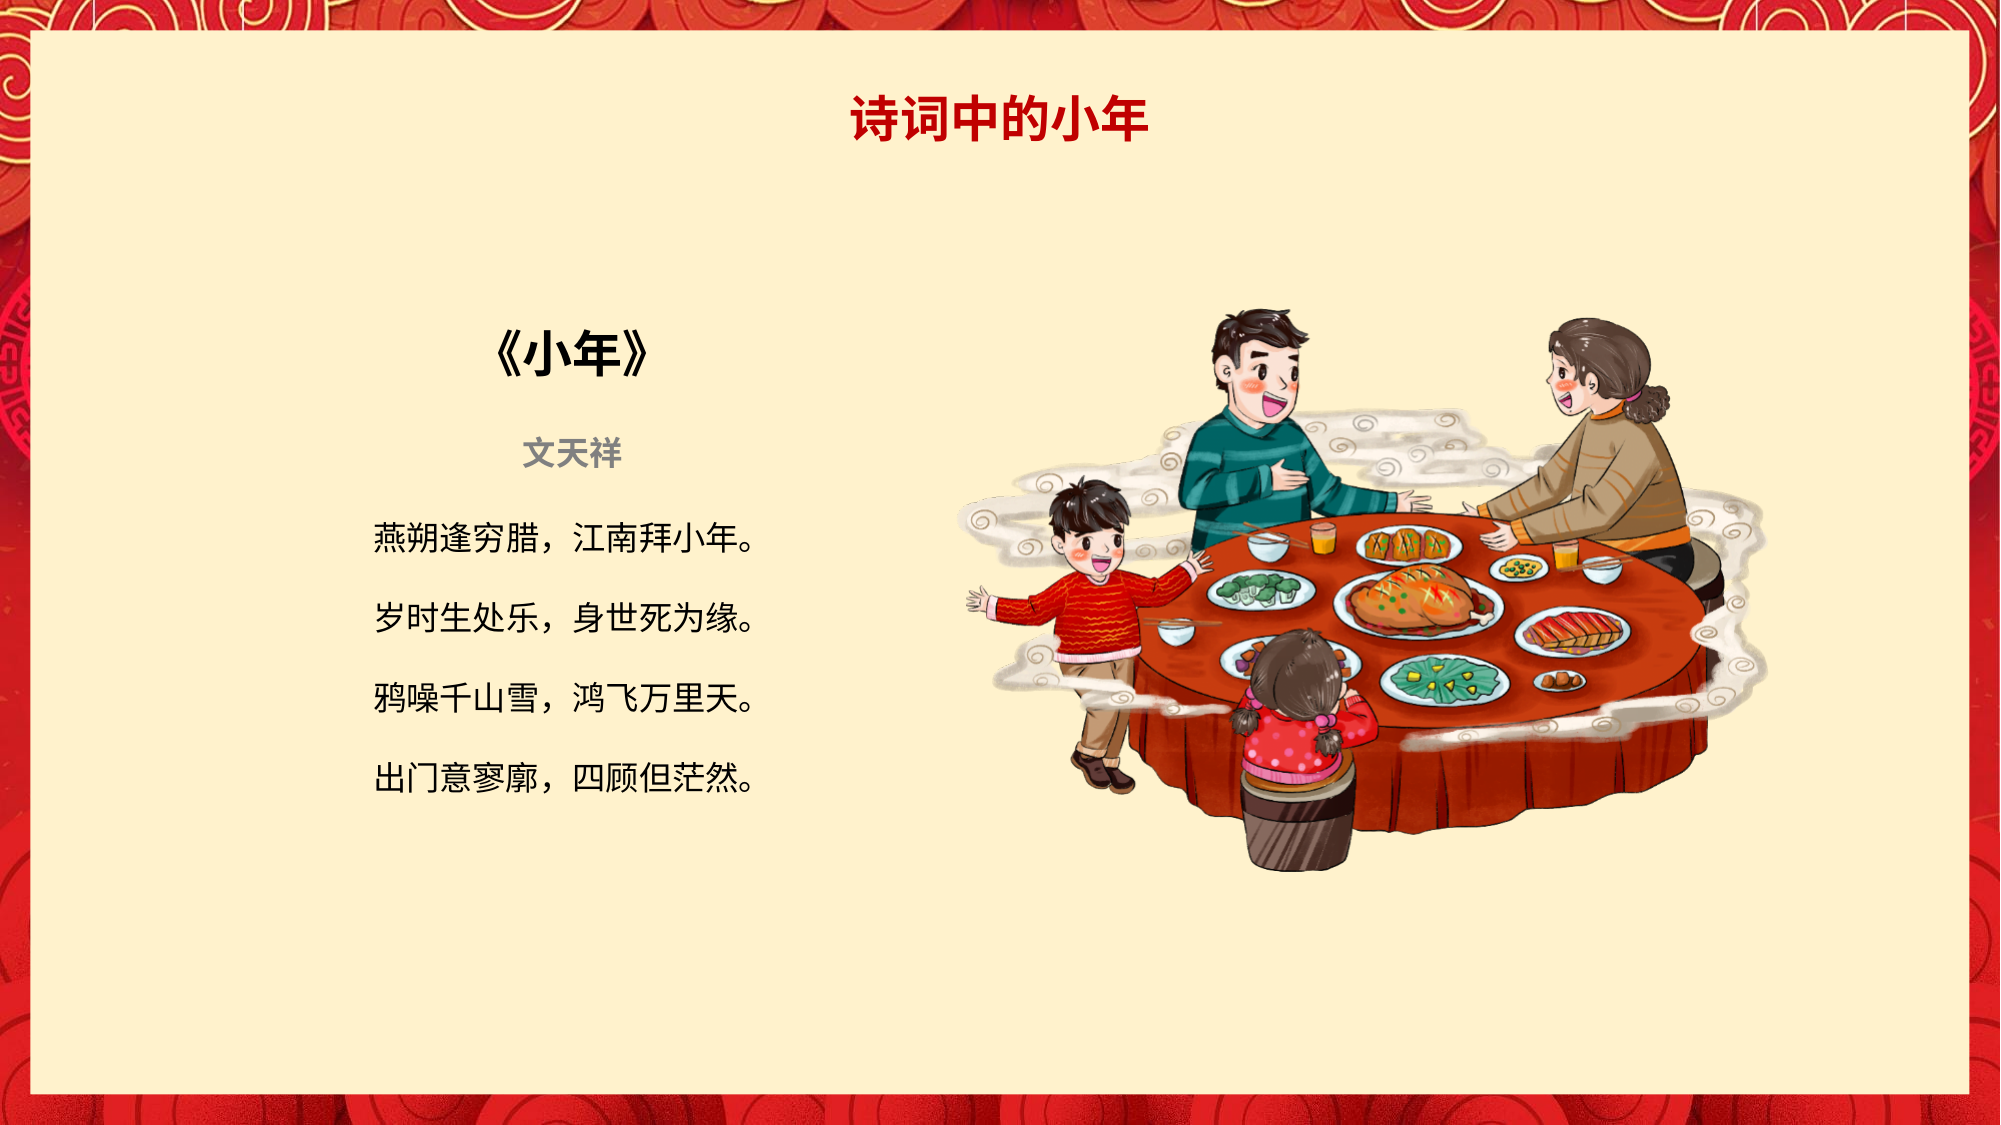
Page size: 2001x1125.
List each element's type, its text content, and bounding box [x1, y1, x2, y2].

text_box 《小年》 文天祥 燕朔逢穷腊，江南拜小年。 岁时生处乐，身世死为缘。 鸦噪千山雪，鸿飞万里天。 出门意寥廓，四顾但茫然。 [72, 315, 943, 805]
picture [0, 0, 2000, 1125]
text_box 诗词中的小年 [815, 80, 1185, 156]
